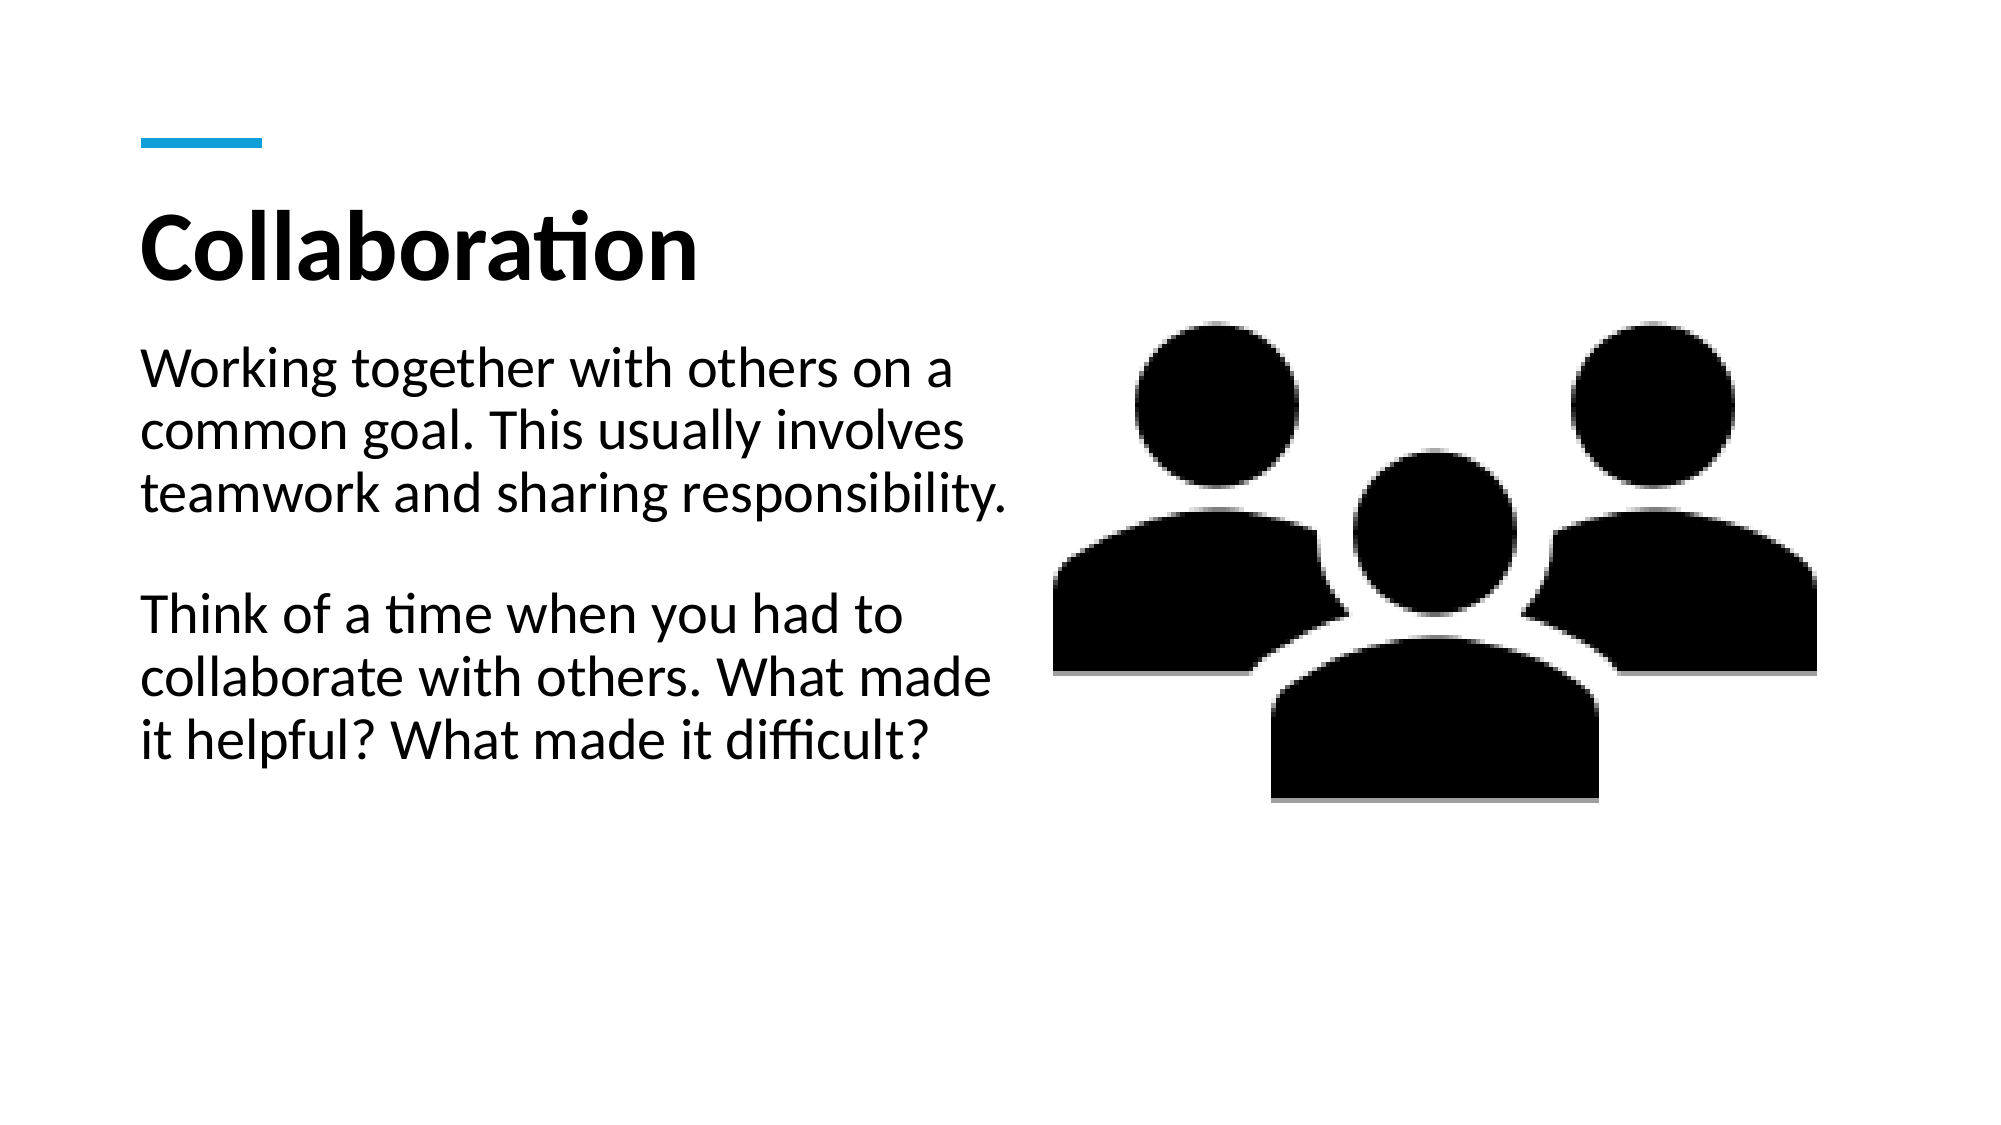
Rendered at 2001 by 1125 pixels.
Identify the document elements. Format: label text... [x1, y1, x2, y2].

list Working together with others on a common goal. This usually involves teamwork and sharing responsibility. Think of a time when you had to collaborate with others. What made it helpful? What made it difficult? [124, 329, 1029, 1125]
picture [998, 126, 1872, 1000]
title Collaboration [124, 186, 998, 329]
